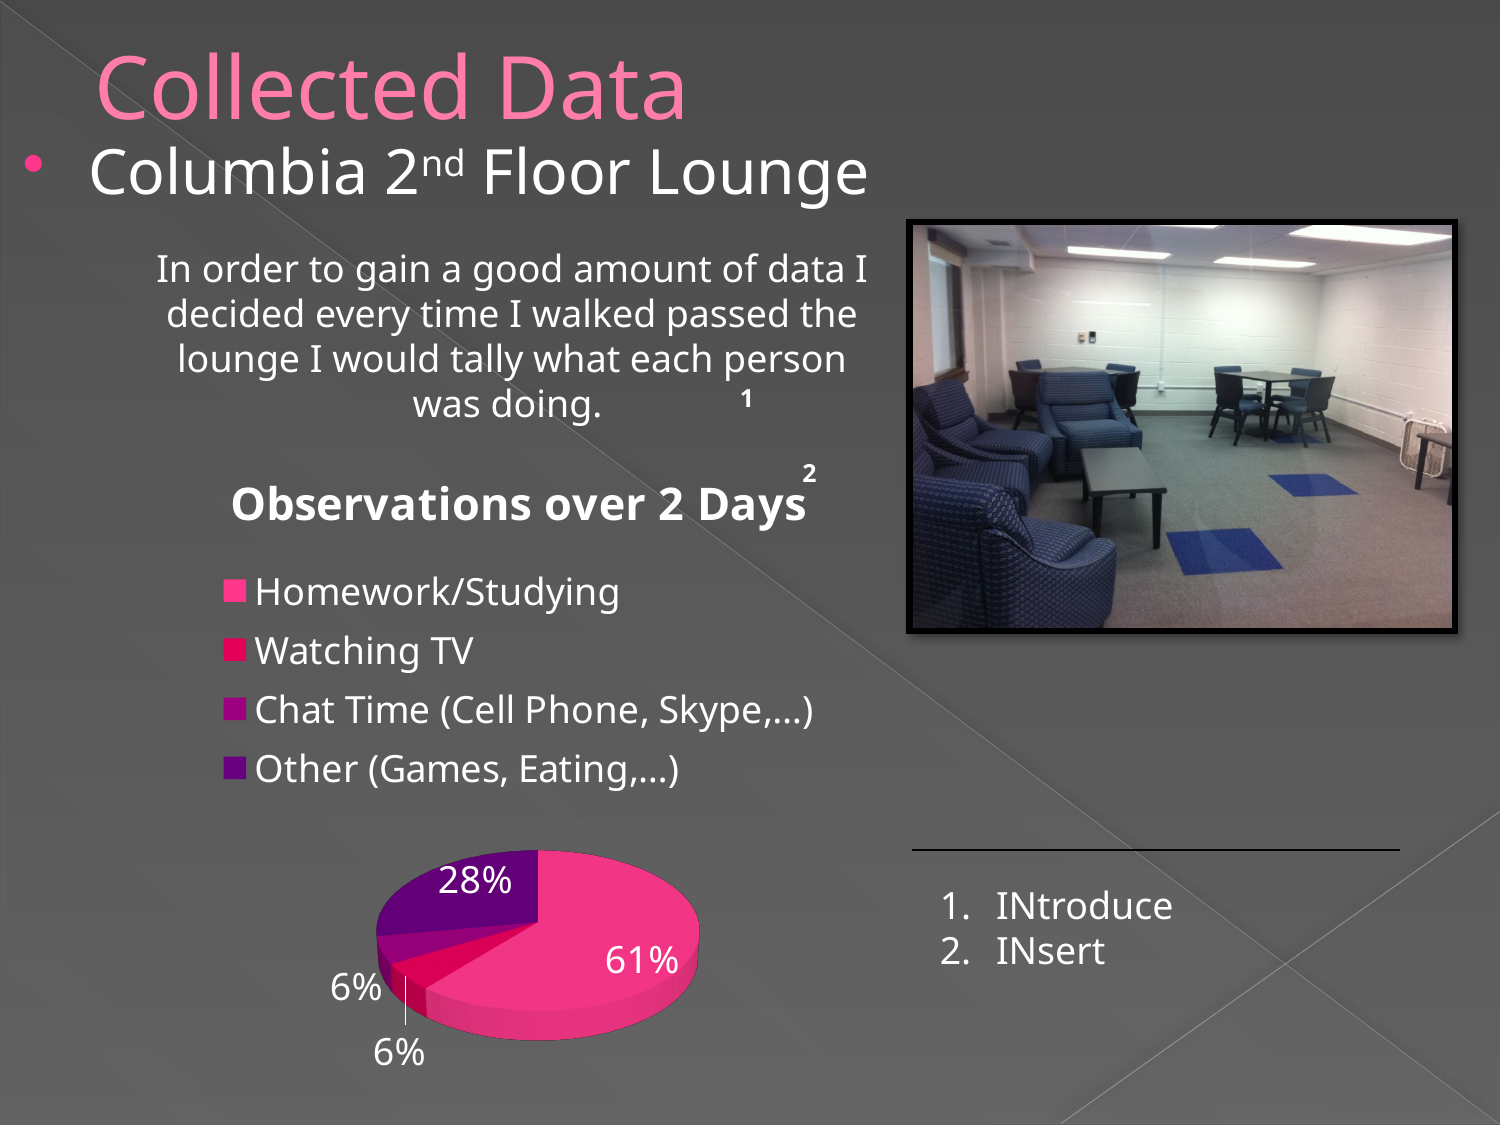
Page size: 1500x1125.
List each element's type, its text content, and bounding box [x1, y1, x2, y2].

chart [137, 437, 901, 1085]
text_box INtroduce INsert [924, 874, 1250, 980]
text_box 1 [724, 375, 800, 420]
list Columbia 2nd Floor Lounge [0, 125, 938, 229]
title Collected Data [0, 0, 825, 125]
picture [912, 224, 1453, 629]
text_box In order to gain a good amount of data I decided every time I walked passed the lounge I would tally what each person was doing. [137, 237, 888, 424]
